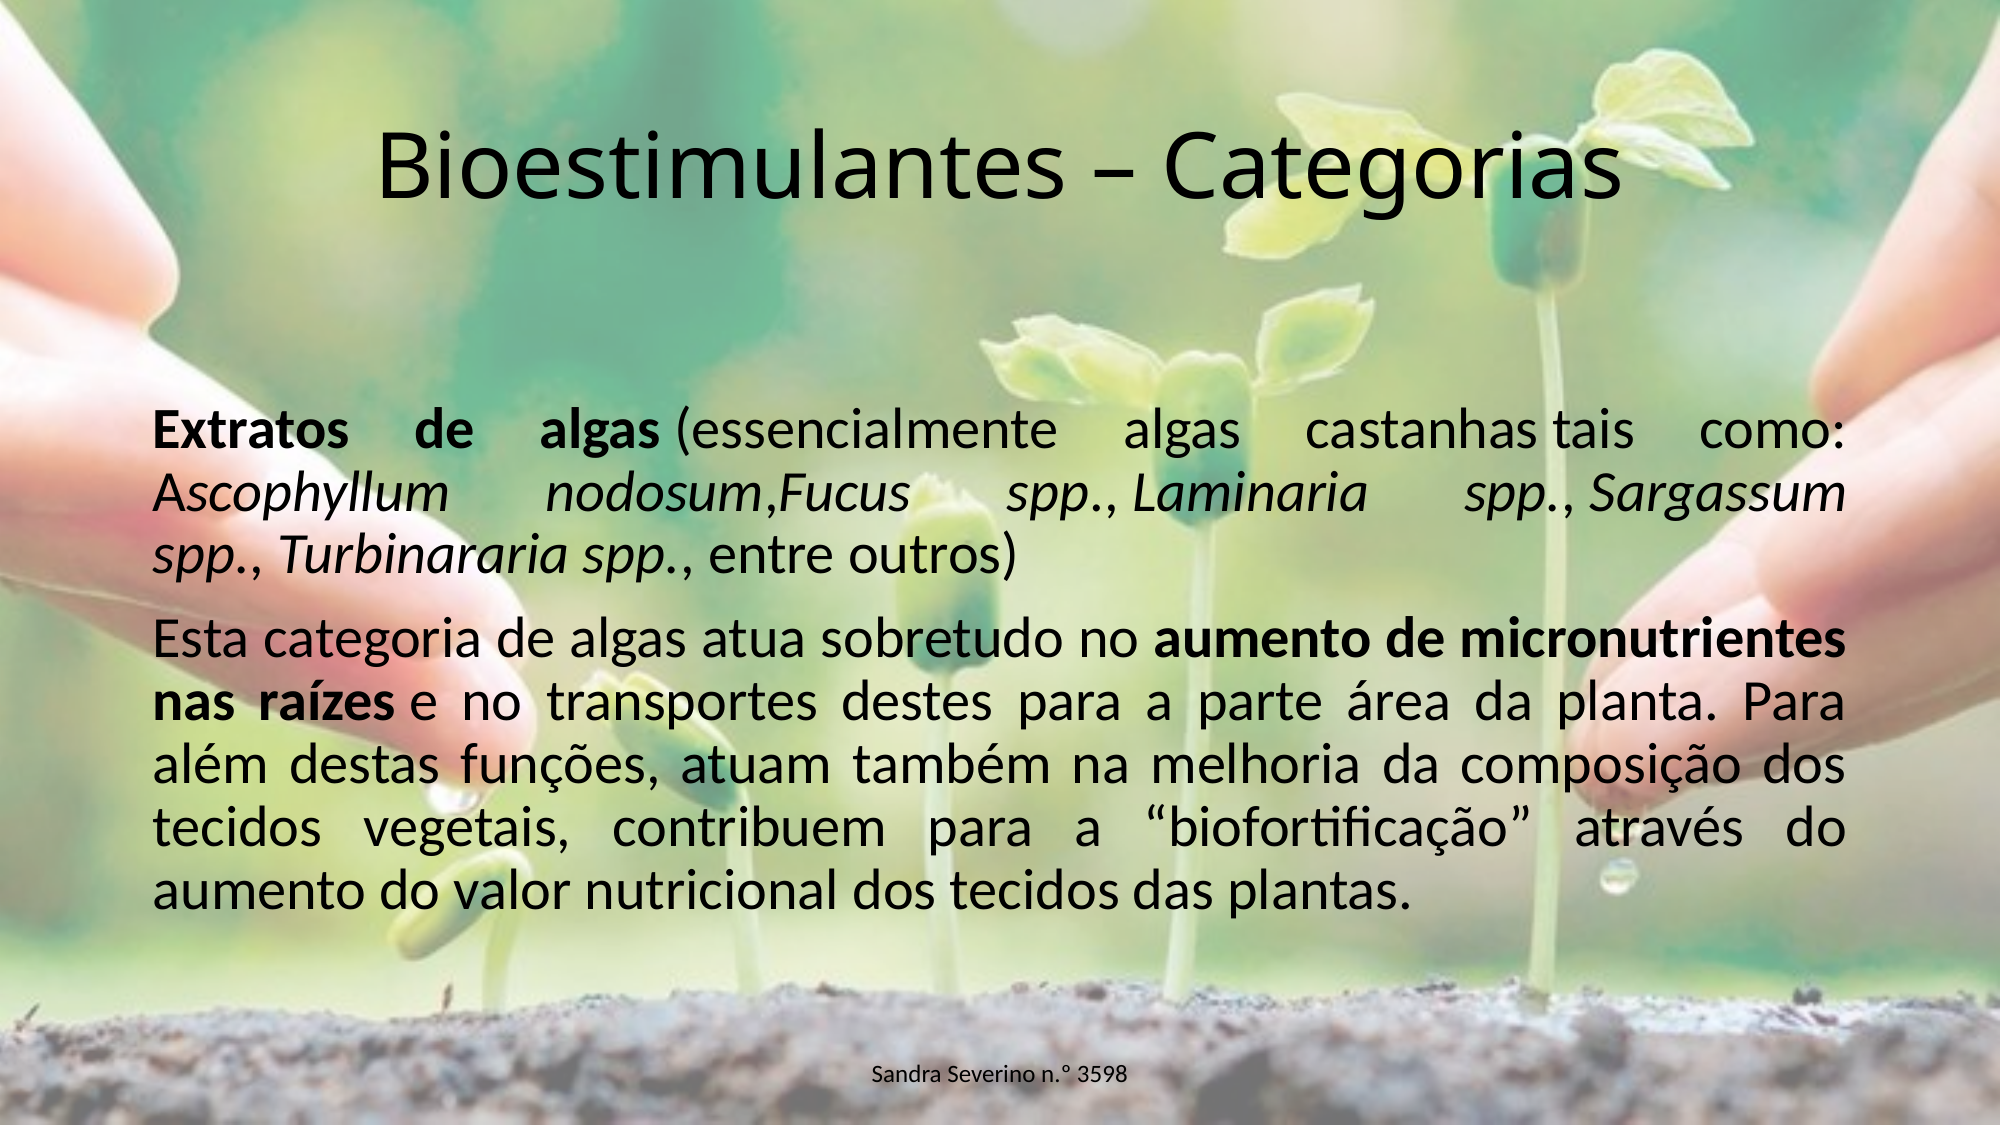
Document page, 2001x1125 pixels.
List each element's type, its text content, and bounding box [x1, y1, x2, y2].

footer Sandra Severino n.º 3598 [662, 1042, 1338, 1103]
title Bioestimulantes – Categorias [137, 59, 1863, 278]
list Extratos de algas (essencialmente algas castanhas tais como: Ascophyllum nodosum,Fucus spp., Laminaria spp., Sargassum spp., Turbinararia spp., entre outros) Esta categoria de algas atua sobretudo no aumento de micronutrientes nas raízes e no transportes destes para a parte área da planta. Para além destas funções, atuam também na melhoria da composição dos tecidos vegetais, contribuem para a “biofortificação” através do aumento do valor nutricional dos tecidos das plantas. [137, 299, 1863, 1014]
